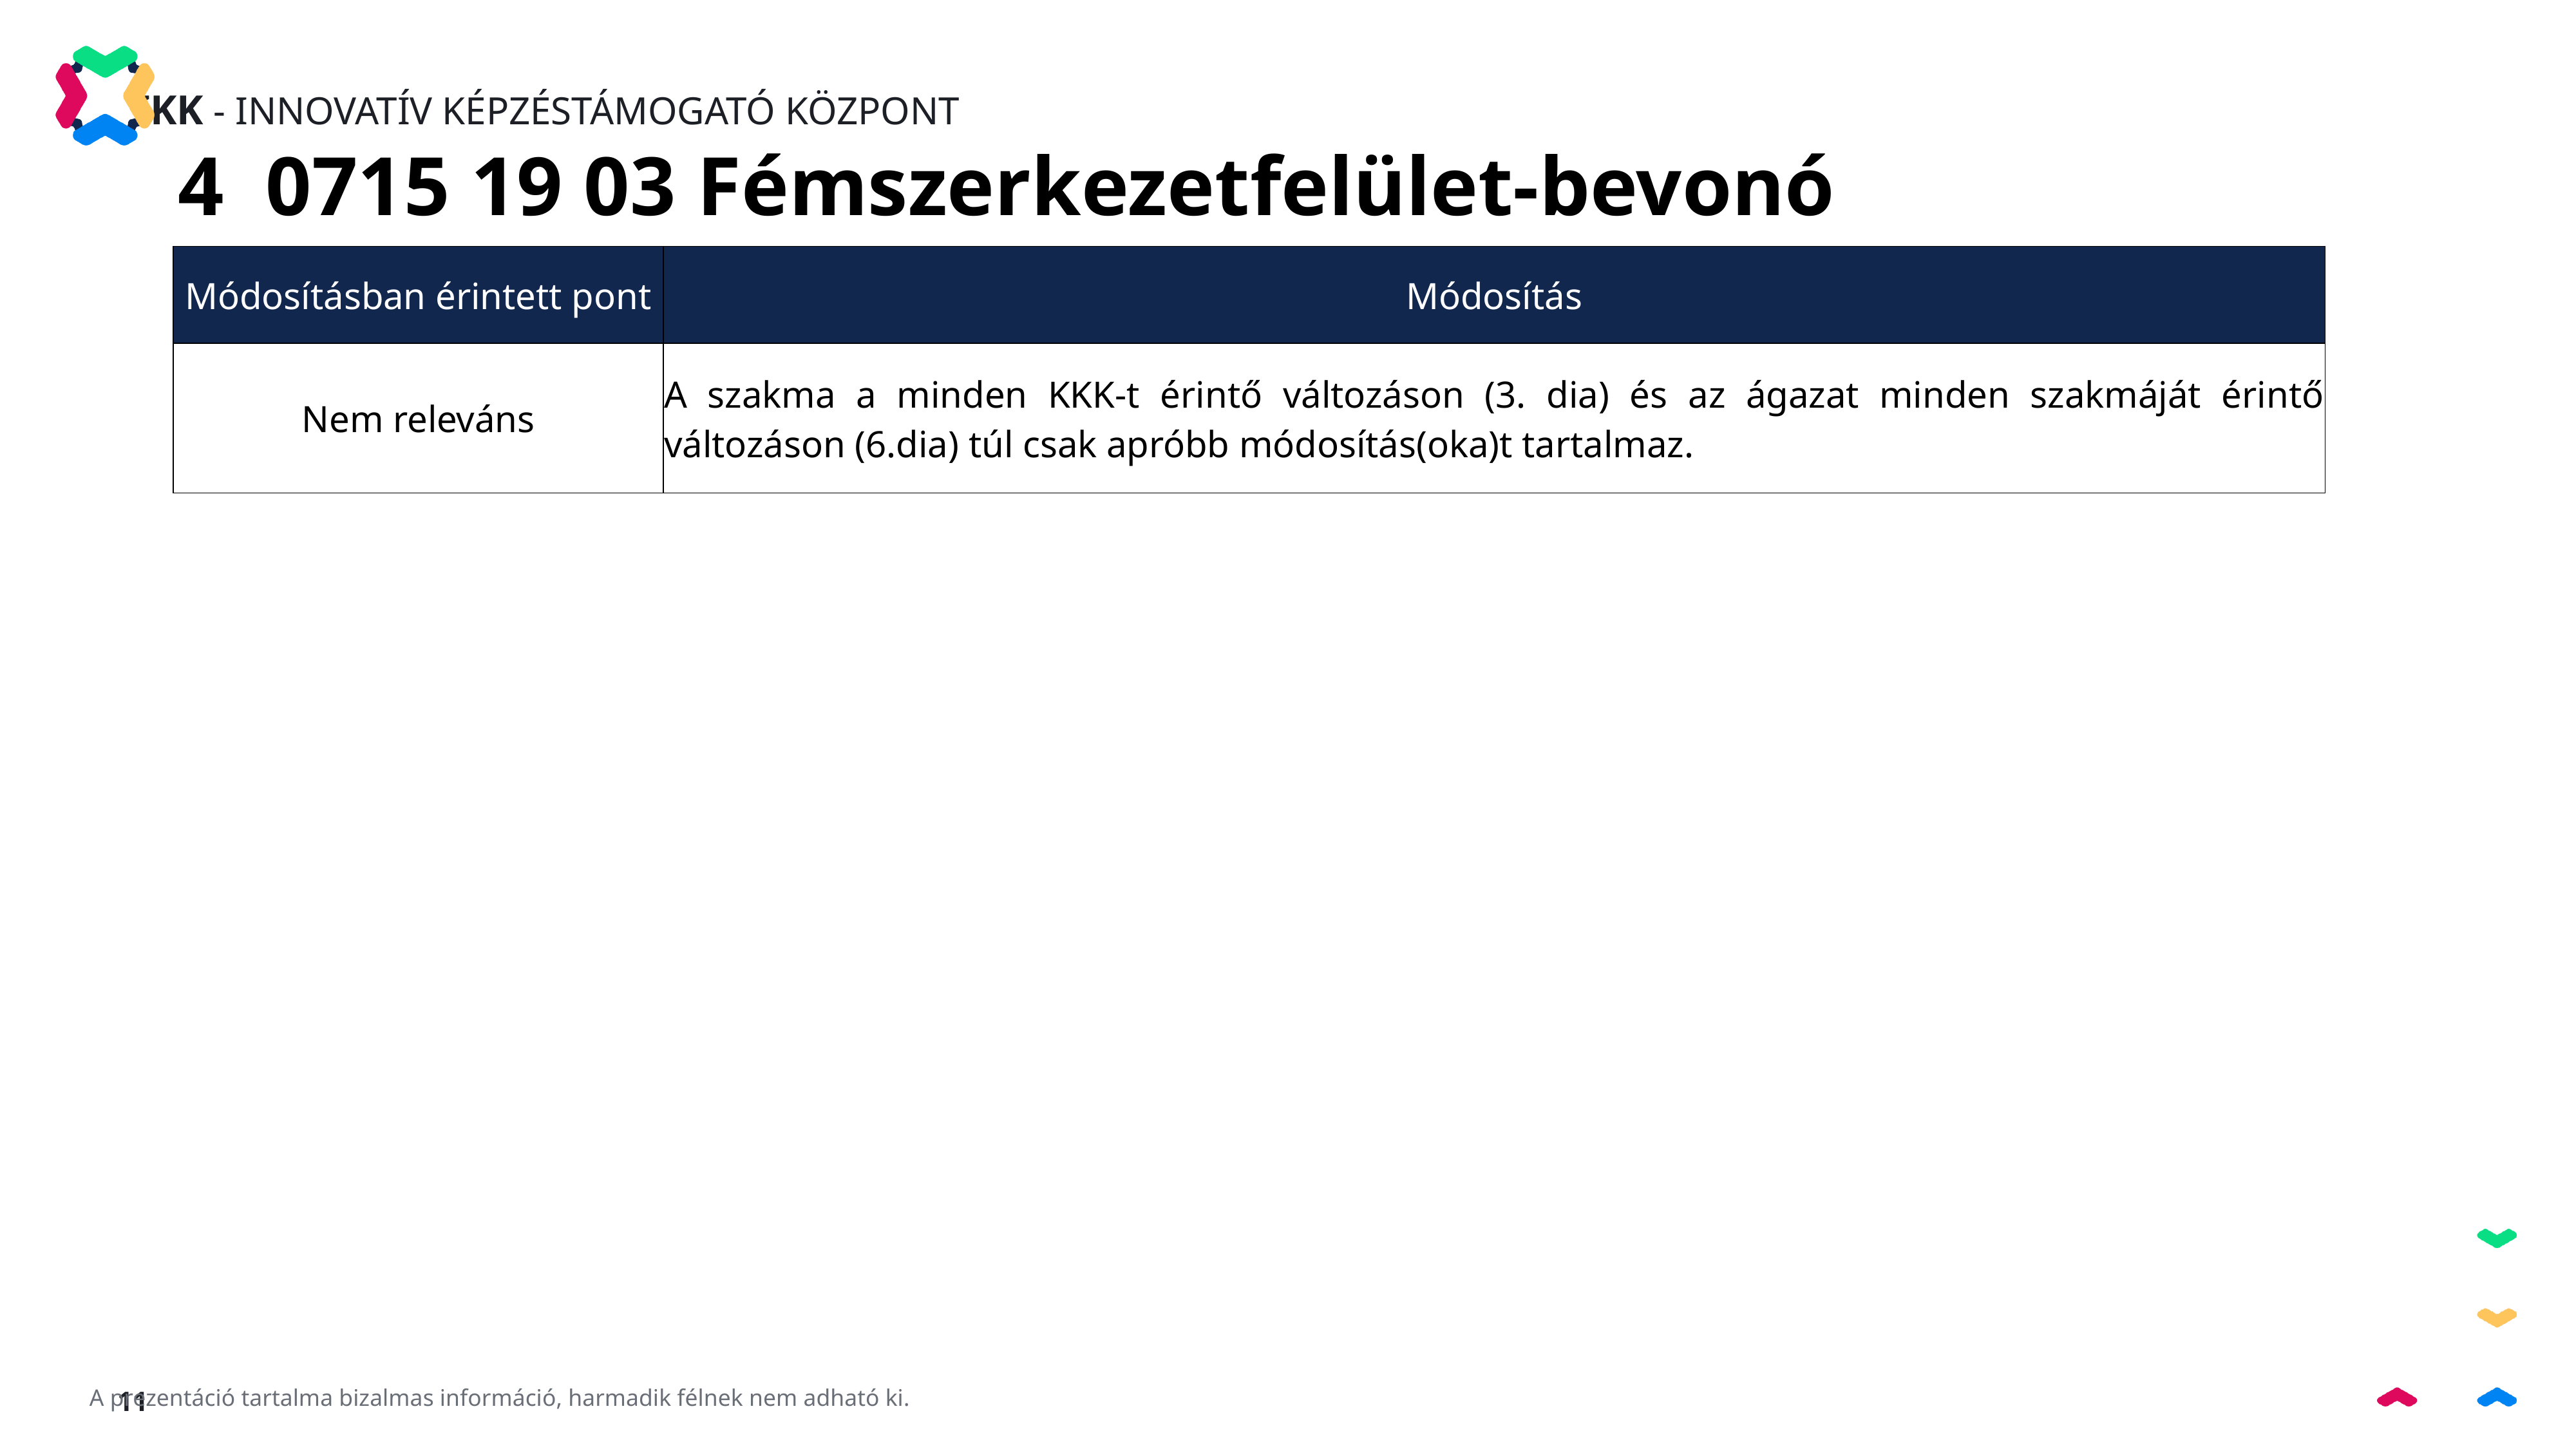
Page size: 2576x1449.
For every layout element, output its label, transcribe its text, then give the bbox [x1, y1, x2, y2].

picture [55, 46, 155, 146]
table_cell A szakma a minden KKK-t érintő változáson (3. dia) és az ágazat minden szakmáját érintő változáson (6.dia) túl csak apróbb módosítás(oka)t tartalmaz. [664, 344, 2325, 493]
table_header Módosítás [664, 247, 2325, 343]
list 4 0715 19 03 Fémszerkezetfelület-bevonó [178, 135, 2338, 213]
table_header Módosításban érintett pont [174, 247, 663, 343]
table_cell Nem releváns [174, 344, 663, 493]
picture [2377, 1229, 2517, 1406]
